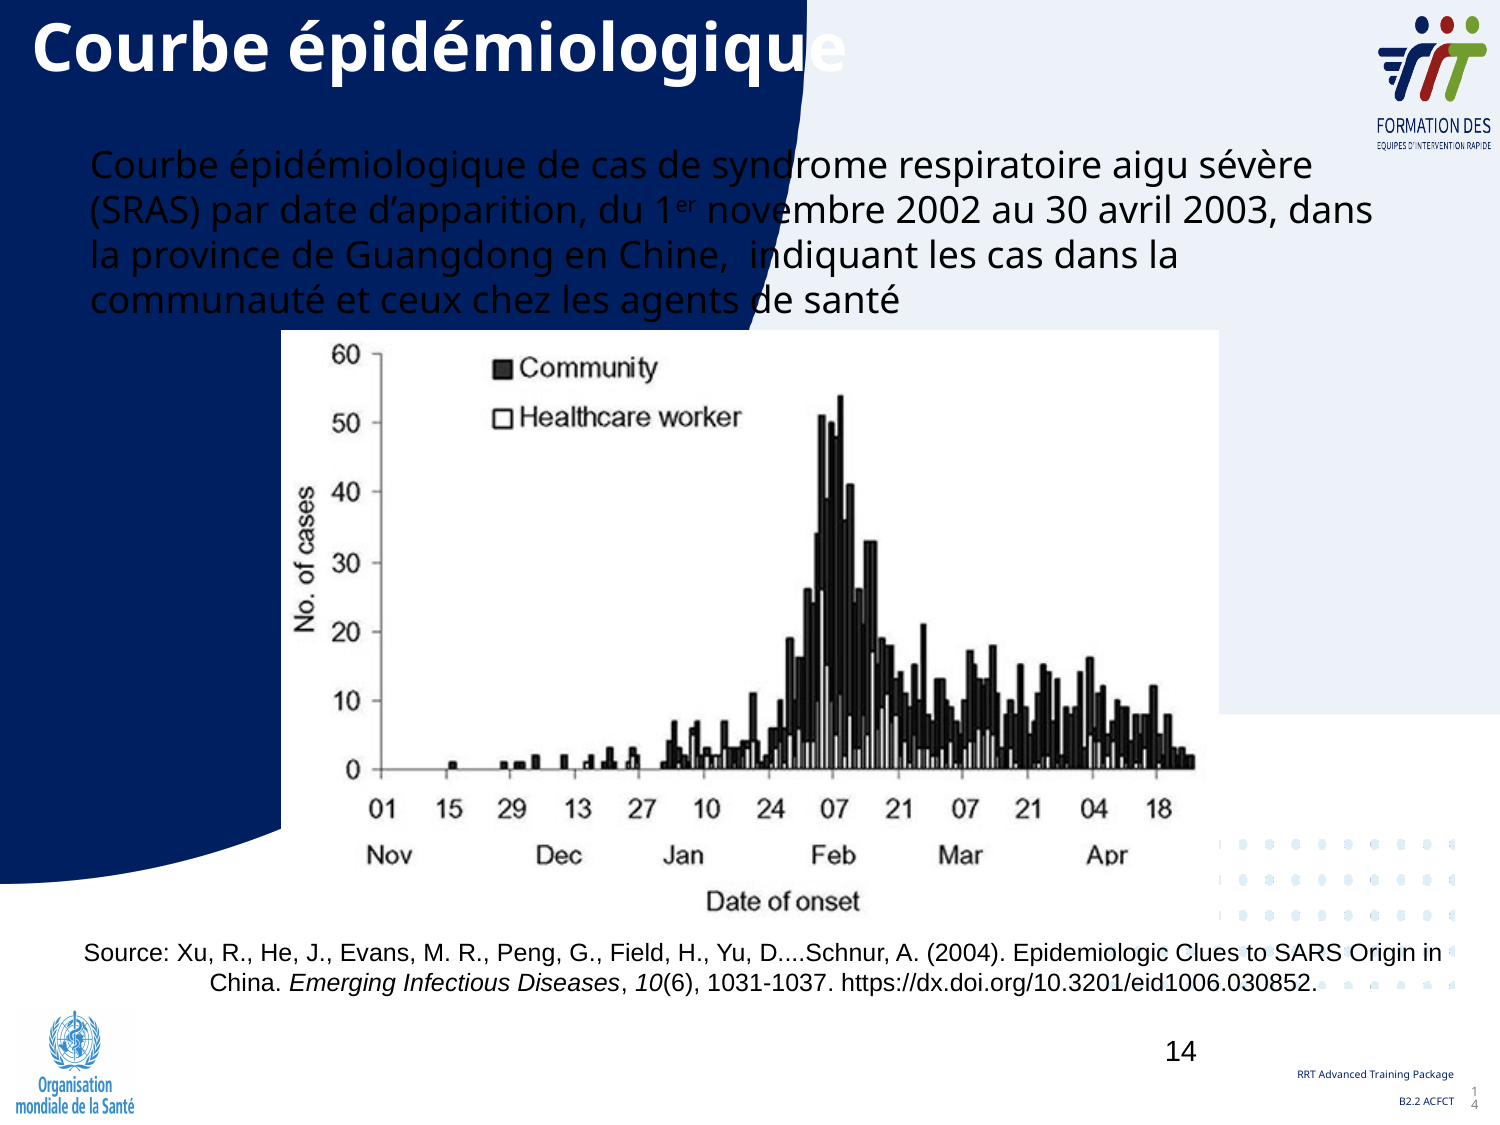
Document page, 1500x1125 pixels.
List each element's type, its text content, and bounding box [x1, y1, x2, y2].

slide_number 14 [1149, 1024, 1500, 1103]
picture [1377, 15, 1491, 151]
text_box Courbe épidémiologique de cas de syndrome respiratoire aigu sévère (SRAS) par date d’apparition, du 1er novembre 2002 au 30 avril 2003, dans la province de Guangdong en Chine, indiquant les cas dans la communauté et ceux chez les agents de santé [74, 133, 1425, 329]
picture [0, 0, 1455, 939]
text_box Source: Xu, R., He, J., Evans, M. R., Peng, G., Field, H., Yu, D....Schnur, A. (2004). Epidemiologic Clues to SARS Origin in China. Emerging Infectious Diseases, 10(6), 1031-1037. https://dx.doi.org/10.3201/eid1006.030852. [29, 928, 1500, 1004]
title Courbe épidémiologique [23, 0, 975, 104]
picture [15, 1009, 135, 1115]
